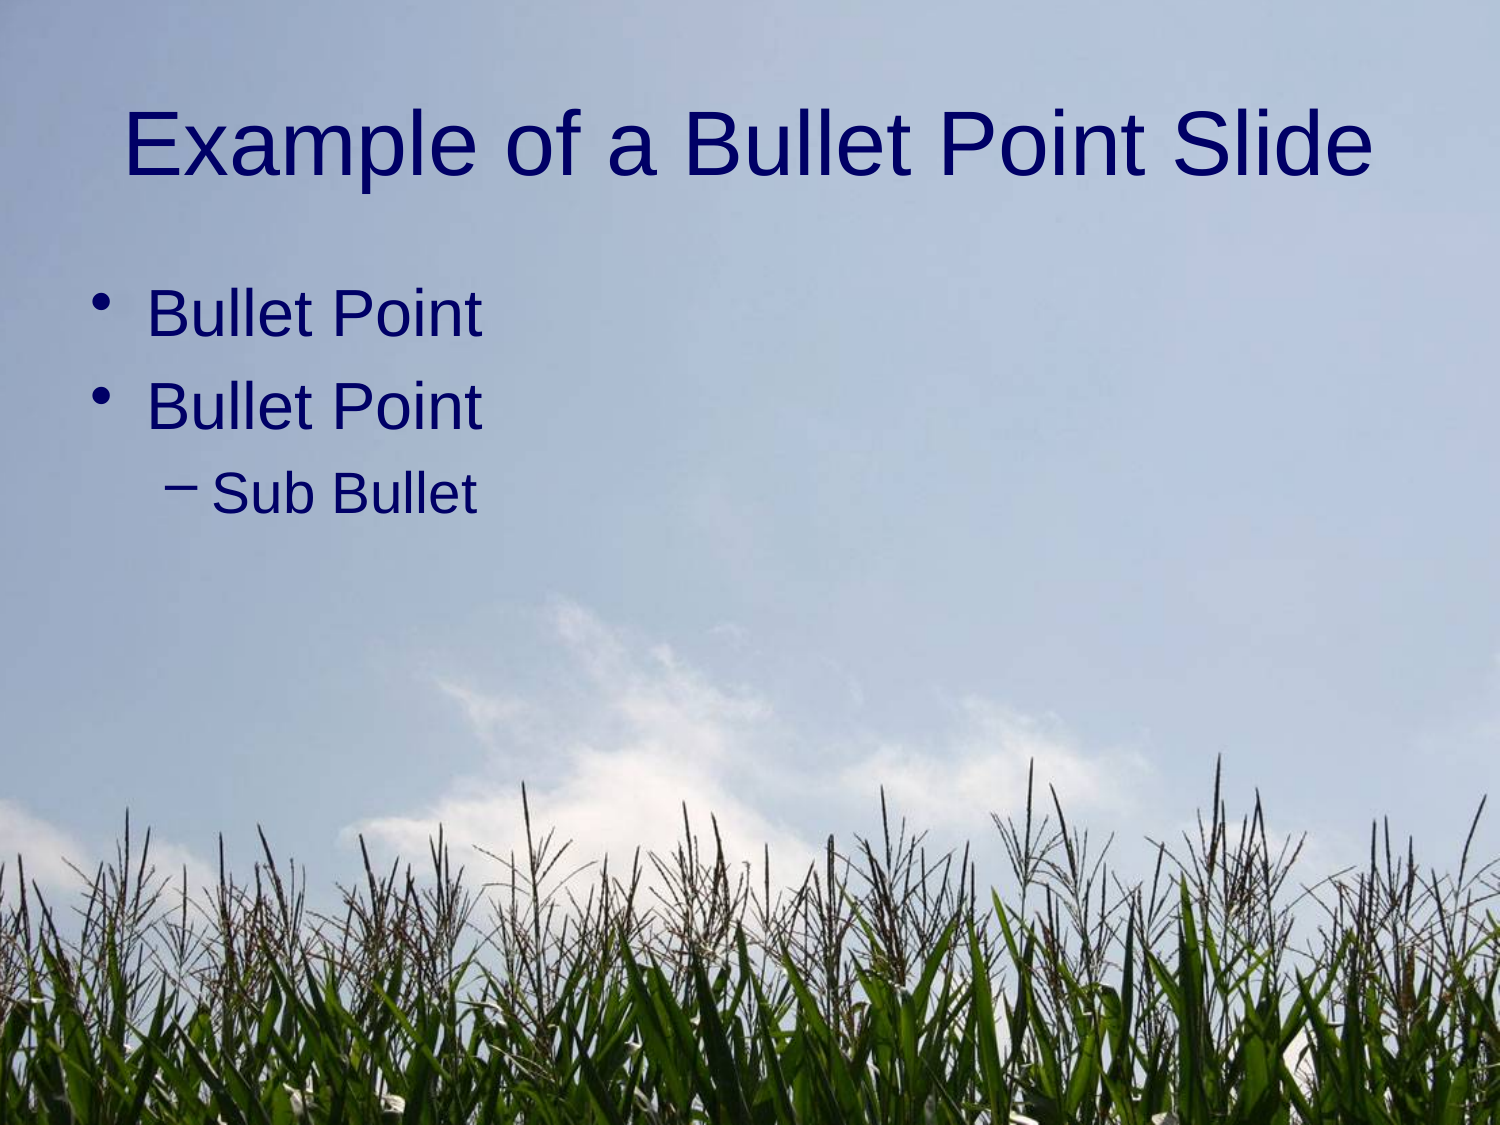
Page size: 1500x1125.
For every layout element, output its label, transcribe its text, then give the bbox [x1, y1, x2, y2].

title Example of a Bullet Point Slide [75, 45, 1425, 233]
picture [0, 0, 1500, 1125]
list Bullet Point Bullet Point Sub Bullet [75, 262, 1425, 870]
